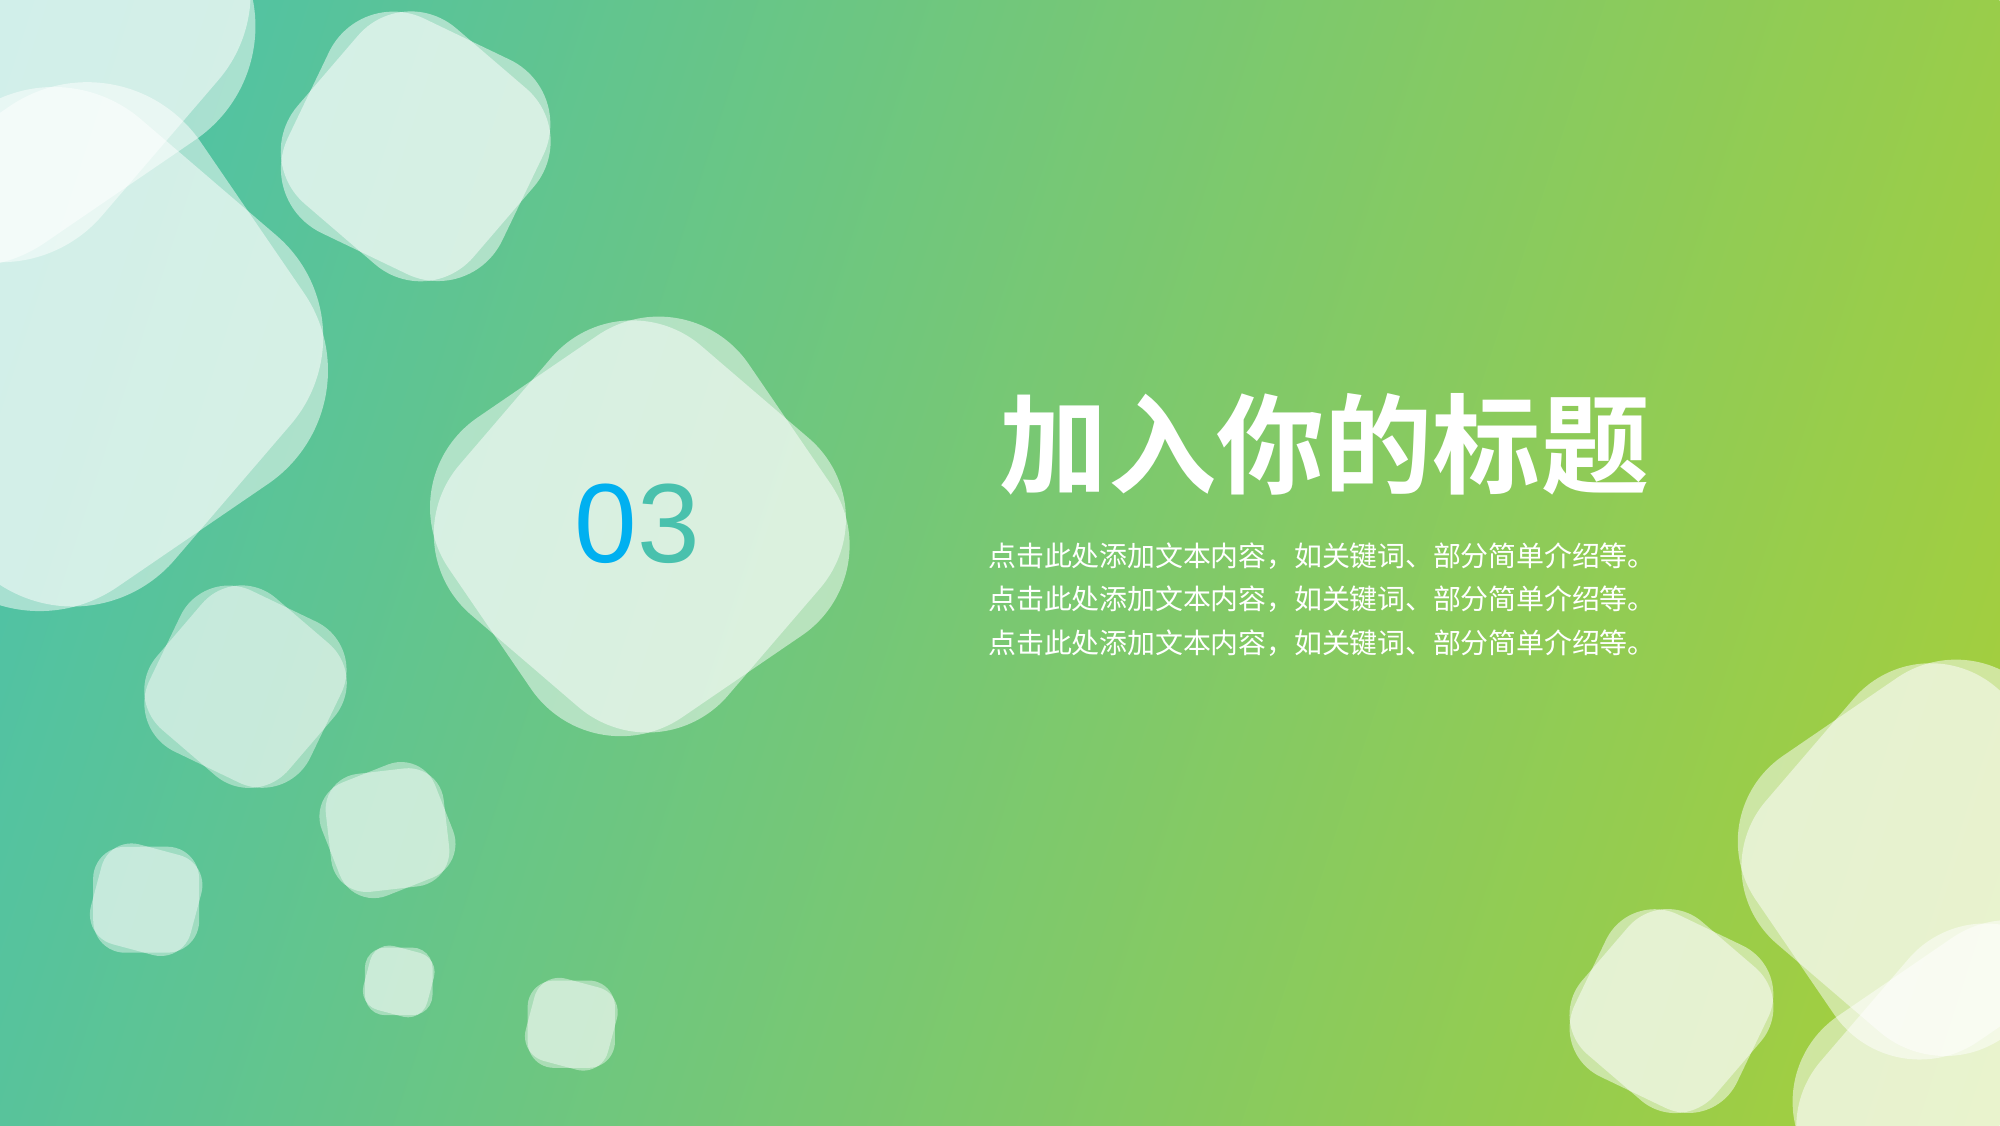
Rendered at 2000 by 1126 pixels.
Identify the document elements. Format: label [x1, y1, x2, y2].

text_box [968, 369, 1682, 712]
text_box [340, 344, 934, 709]
text_box [0, 0, 616, 1069]
text_box [0, 0, 2000, 1126]
text_box [1581, 686, 2000, 1126]
